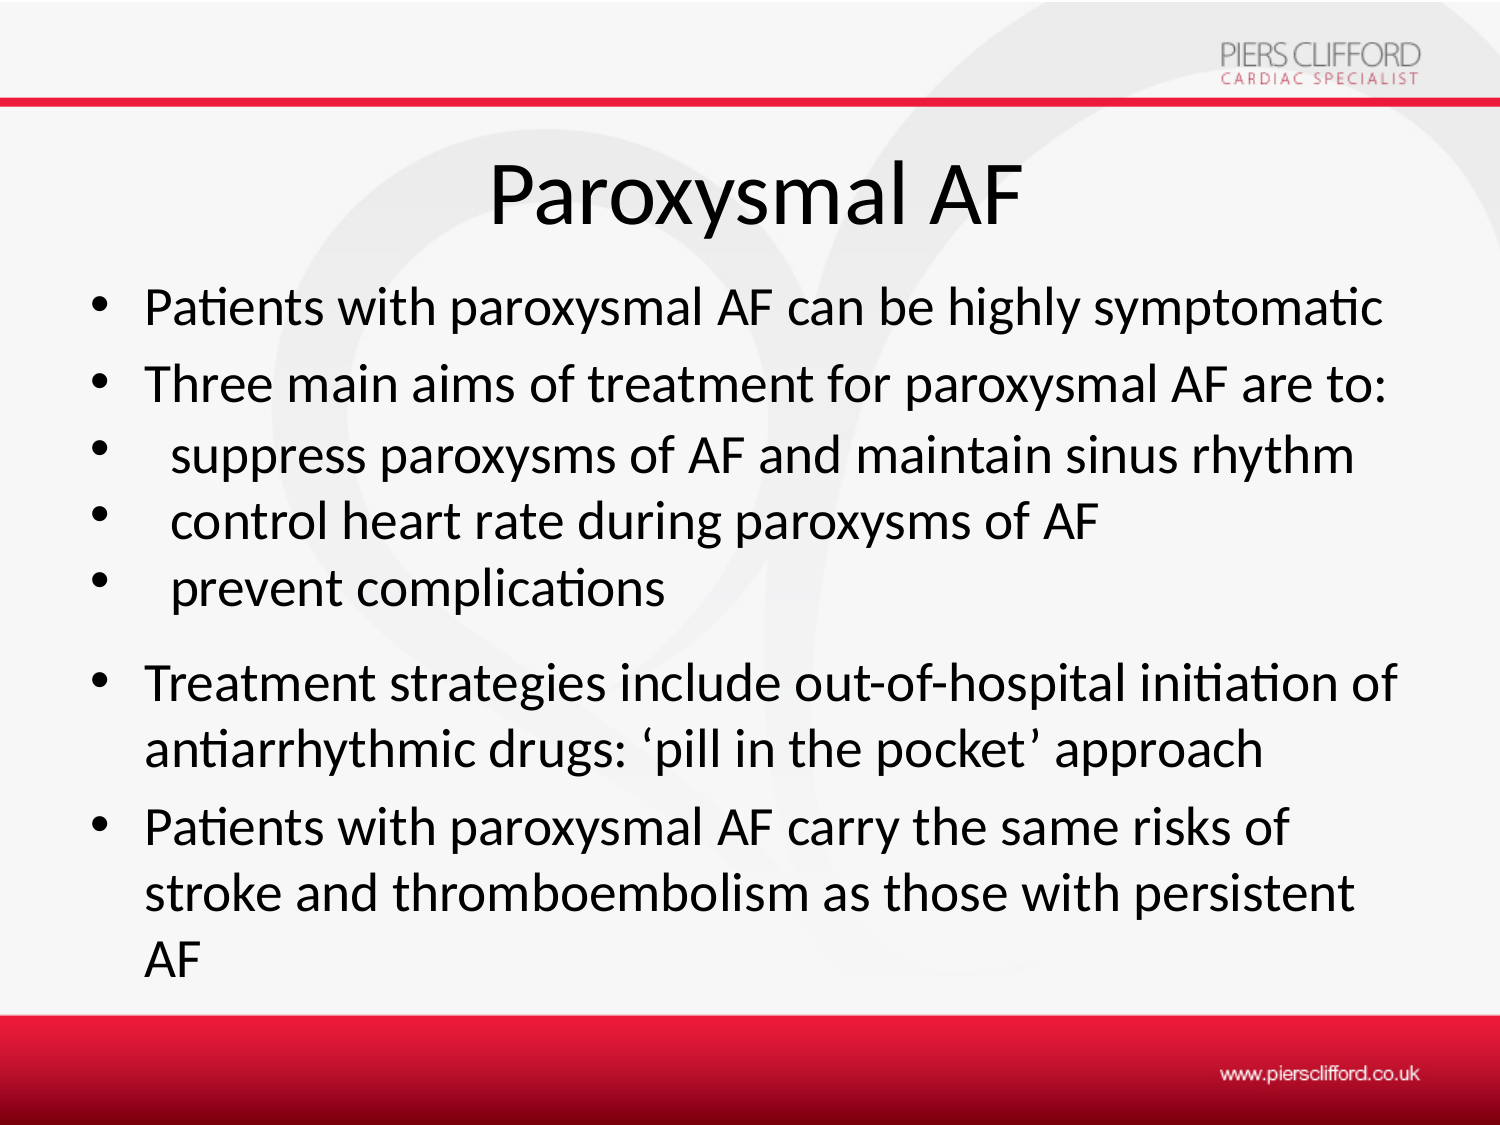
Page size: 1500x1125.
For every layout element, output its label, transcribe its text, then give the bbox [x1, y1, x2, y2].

title Paroxysmal AF [81, 93, 1433, 282]
list Patients with paroxysmal AF can be highly symptomatic Three main aims of treatment for paroxysmal AF are to: suppress paroxysms of AF and maintain sinus rhythm control heart rate during paroxysms of AF prevent complications Treatment strategies include out-of-hospital initiation of antiarrhythmic drugs: ‘pill in the pocket’ approach Patients with paroxysmal AF carry the same risks of stroke and thromboembolism as those with persistent AF [74, 262, 1426, 1006]
picture [0, 2, 1500, 1125]
